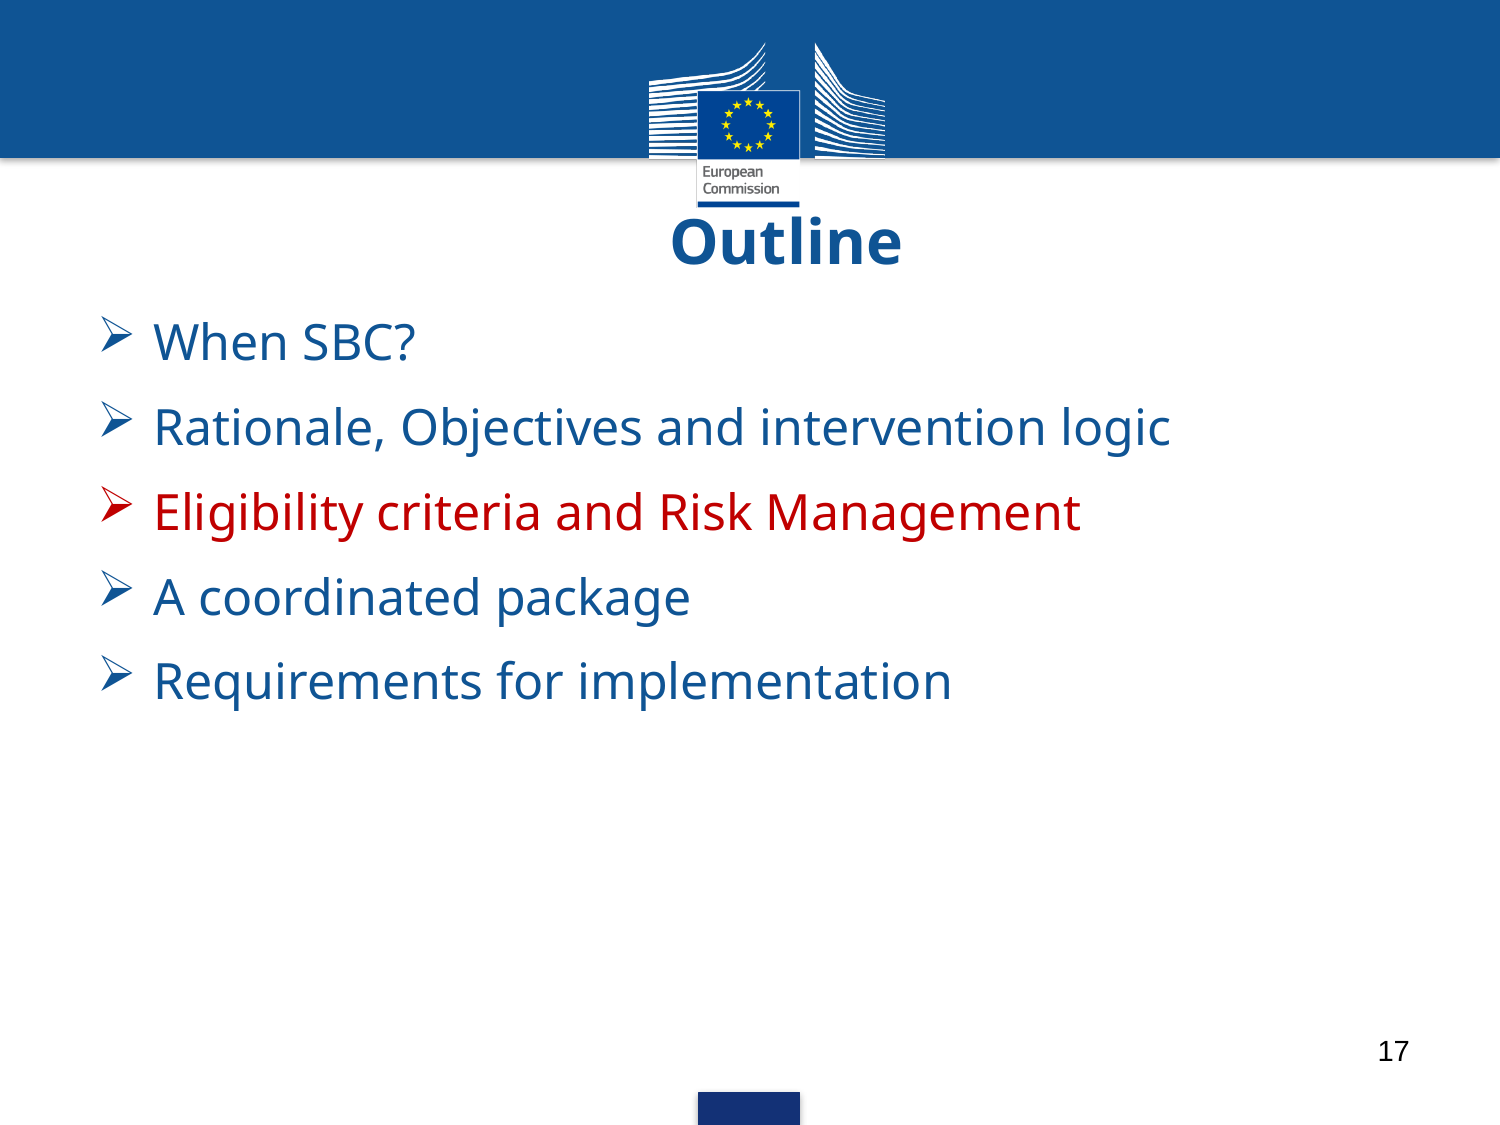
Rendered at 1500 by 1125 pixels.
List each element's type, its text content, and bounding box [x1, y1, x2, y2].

picture [649, 42, 885, 175]
slide_number 17 [1074, 1024, 1426, 1103]
list When SBC? Rationale, Objectives and intervention logic Eligibility criteria and Risk Management A coordinated package Requirements for implementation [81, 302, 1433, 1083]
title Outline [81, 175, 1433, 302]
